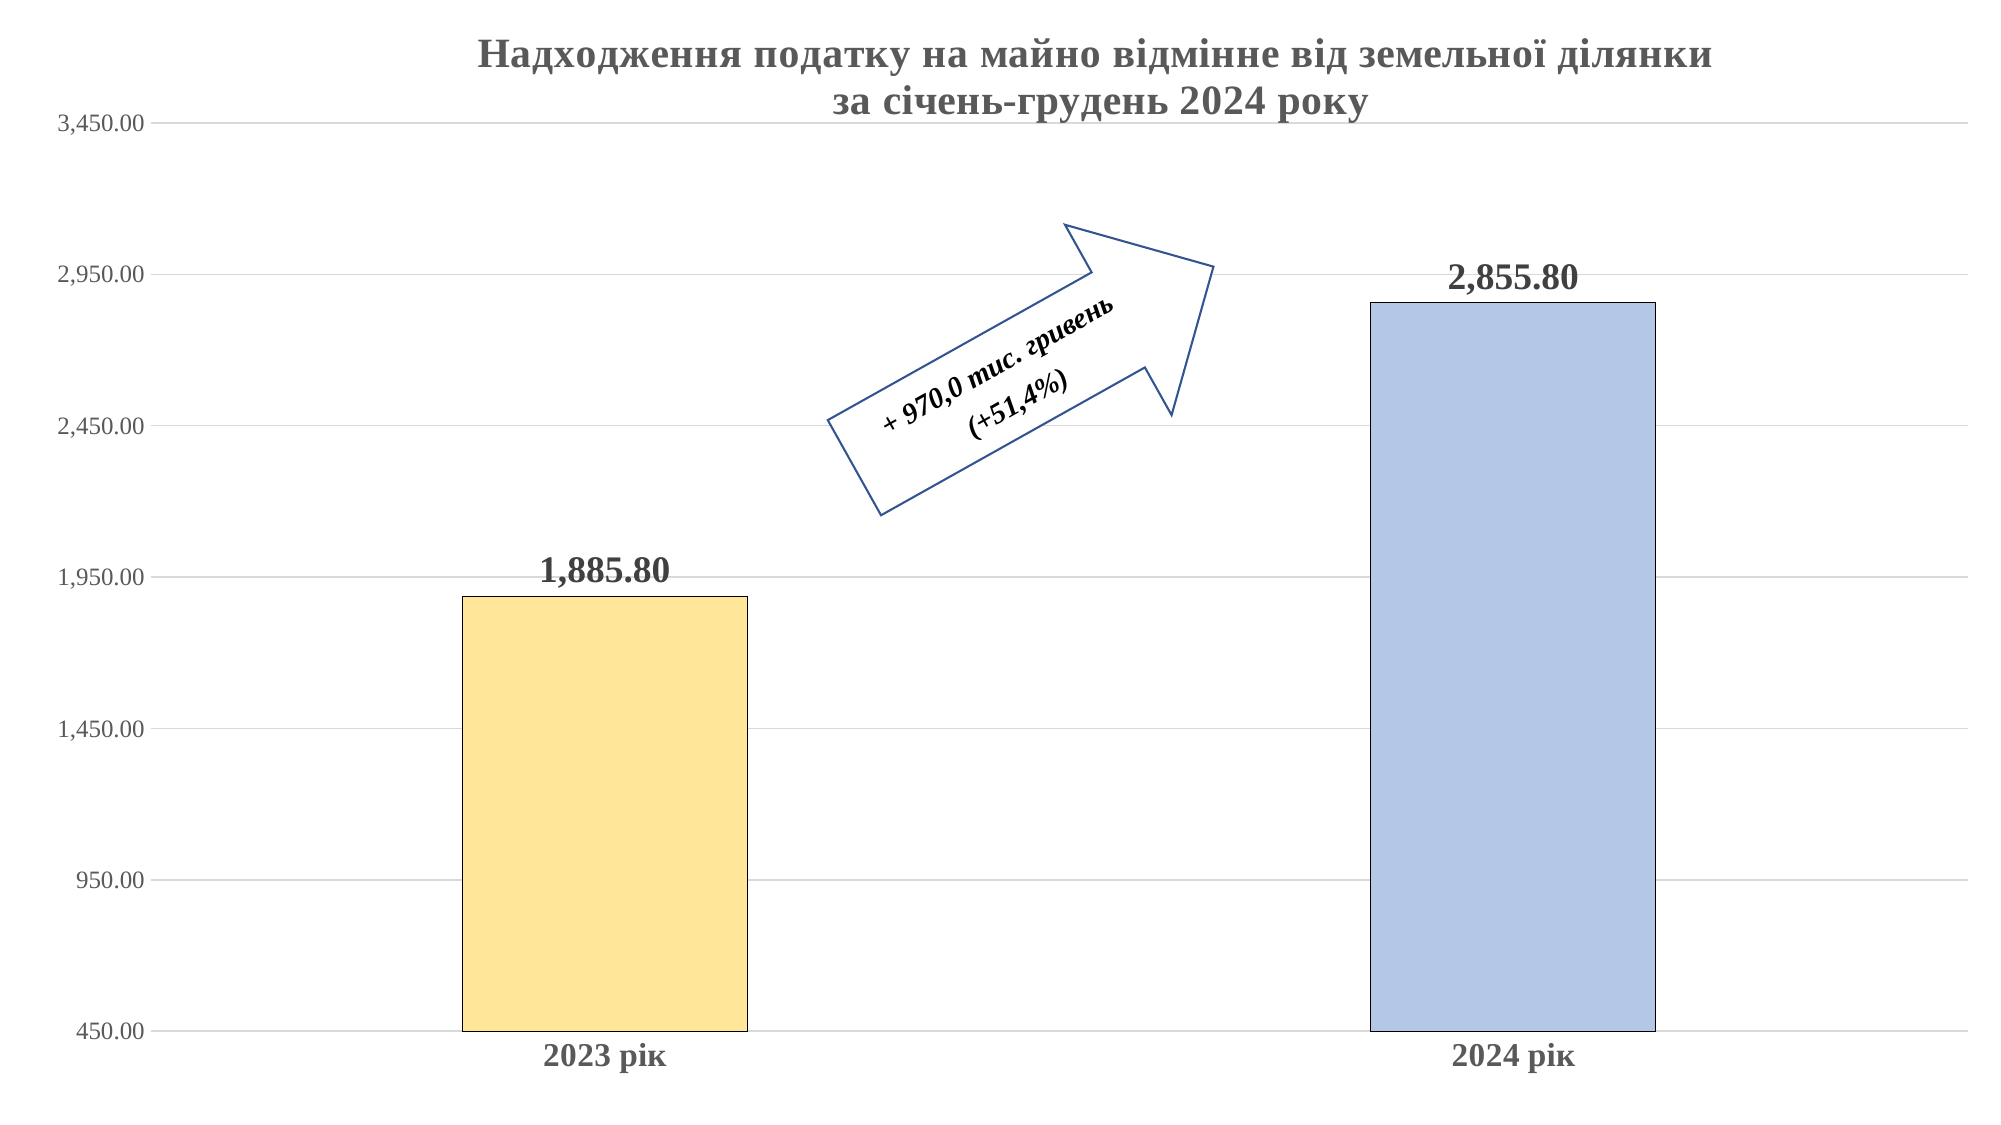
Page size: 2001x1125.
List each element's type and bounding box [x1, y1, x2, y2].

chart [13, 10, 1989, 1101]
